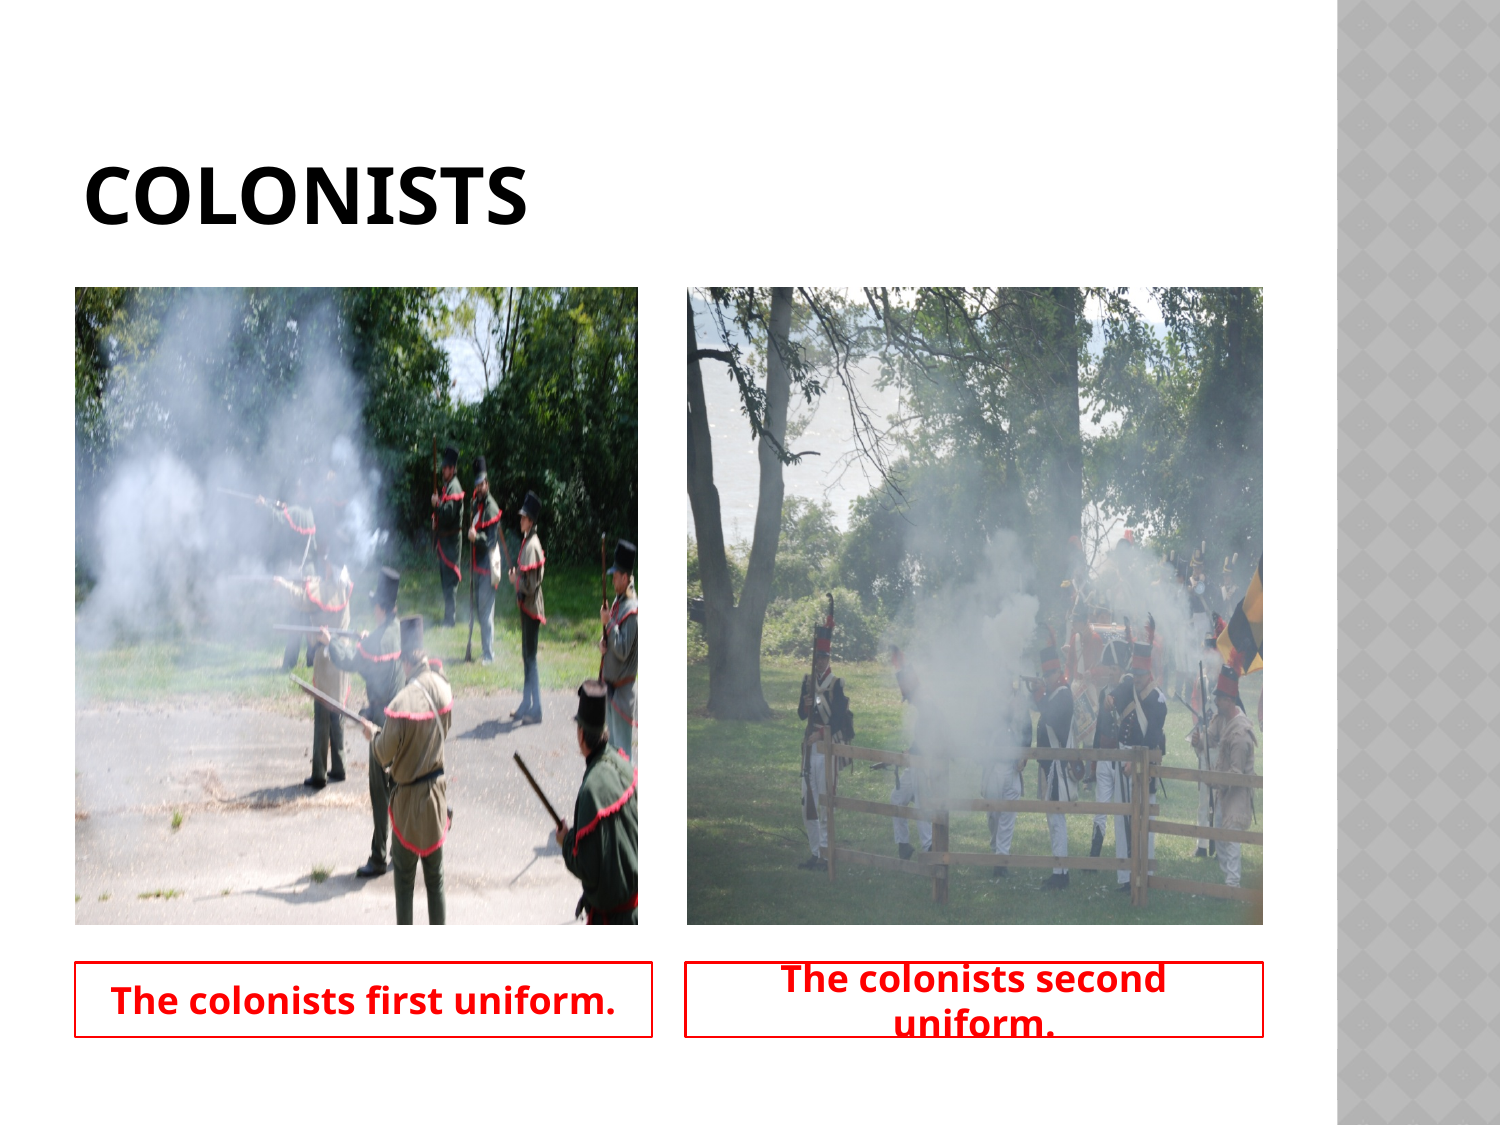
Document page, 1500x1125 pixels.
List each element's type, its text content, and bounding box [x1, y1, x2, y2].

picture [74, 287, 638, 926]
list The colonists second uniform. [684, 961, 1264, 1038]
title Colonists [75, 52, 1263, 240]
picture [687, 287, 1263, 926]
list The colonists first uniform. [74, 961, 653, 1038]
